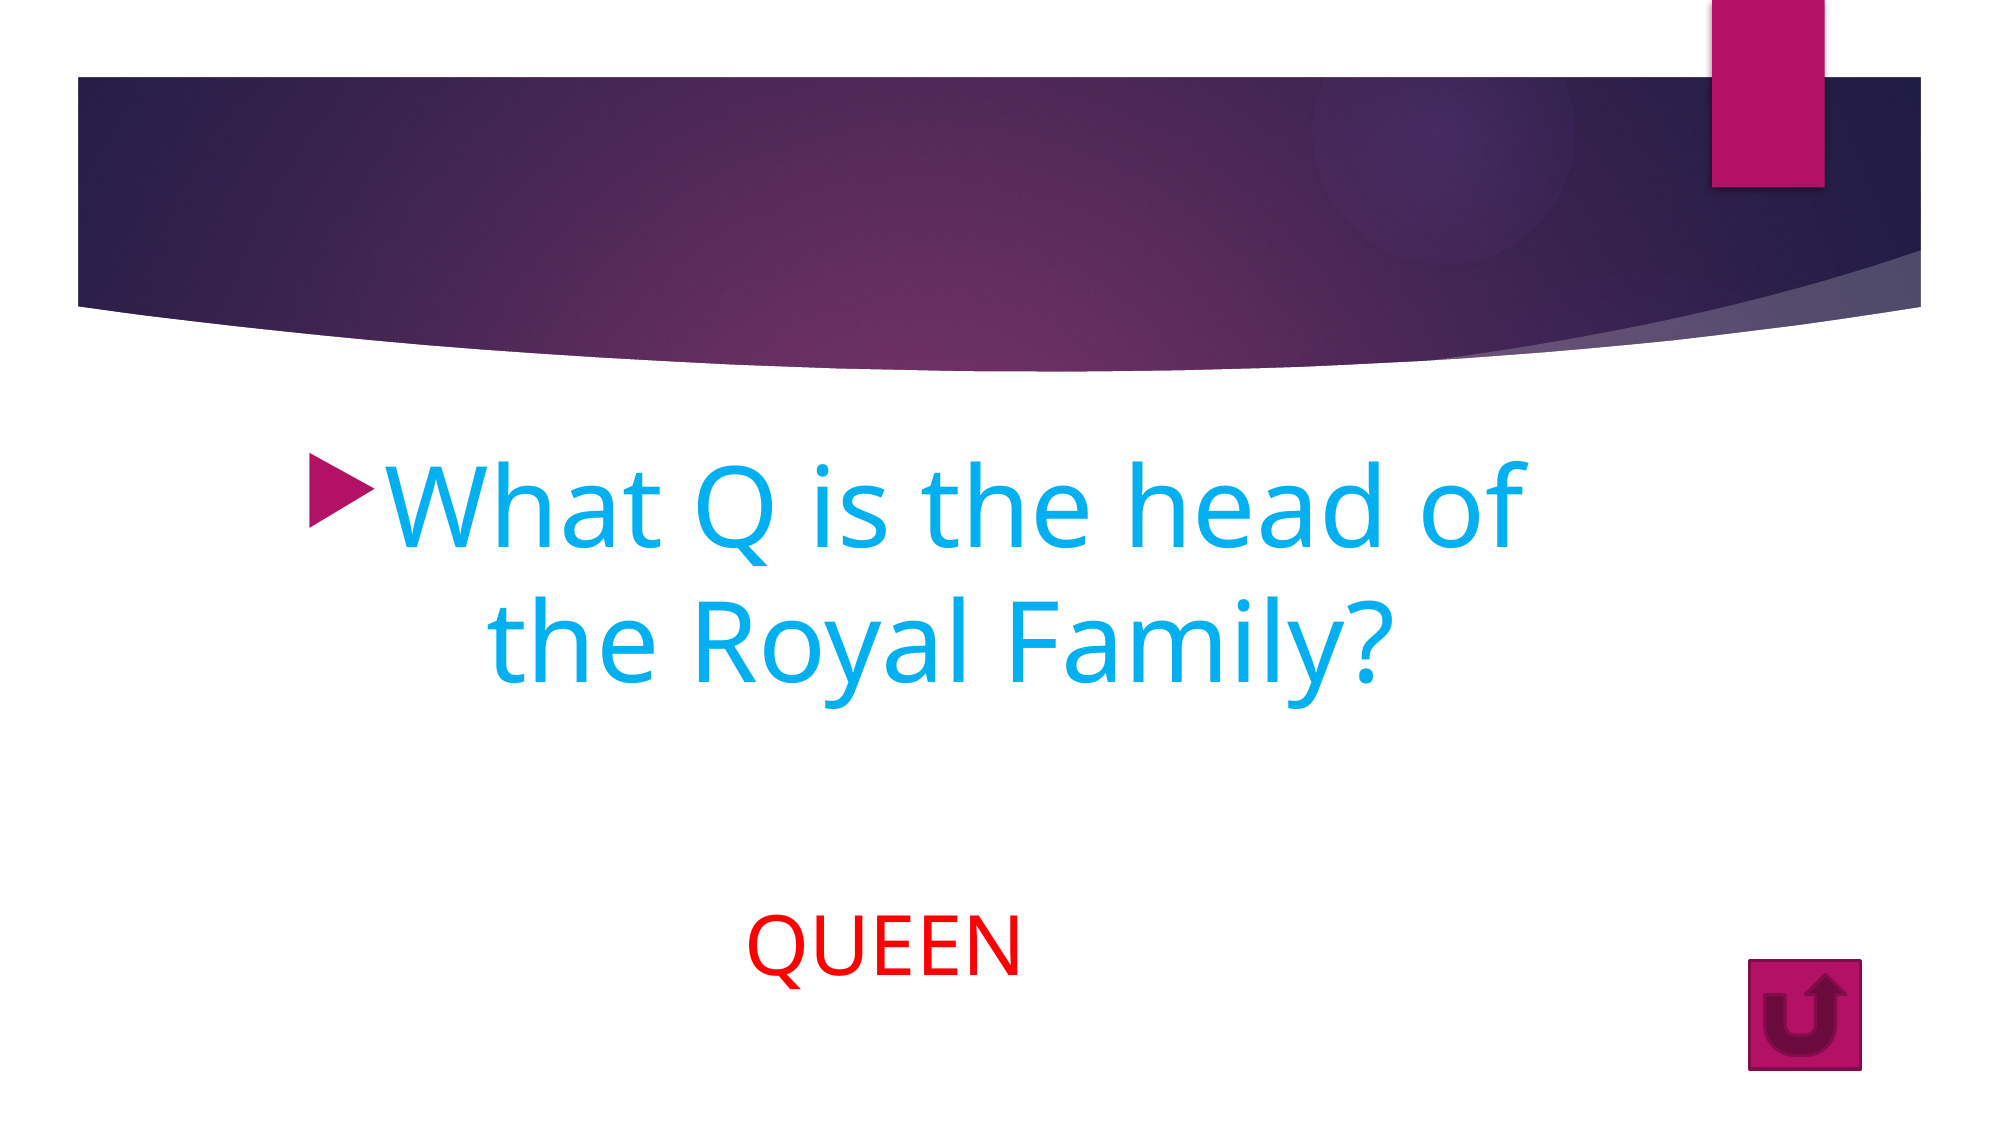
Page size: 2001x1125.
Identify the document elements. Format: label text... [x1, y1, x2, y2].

text_box [1748, 959, 1862, 1071]
text_box QUEEN [729, 884, 1204, 1000]
list What Q is the head of the Royal Family? [189, 427, 1638, 988]
